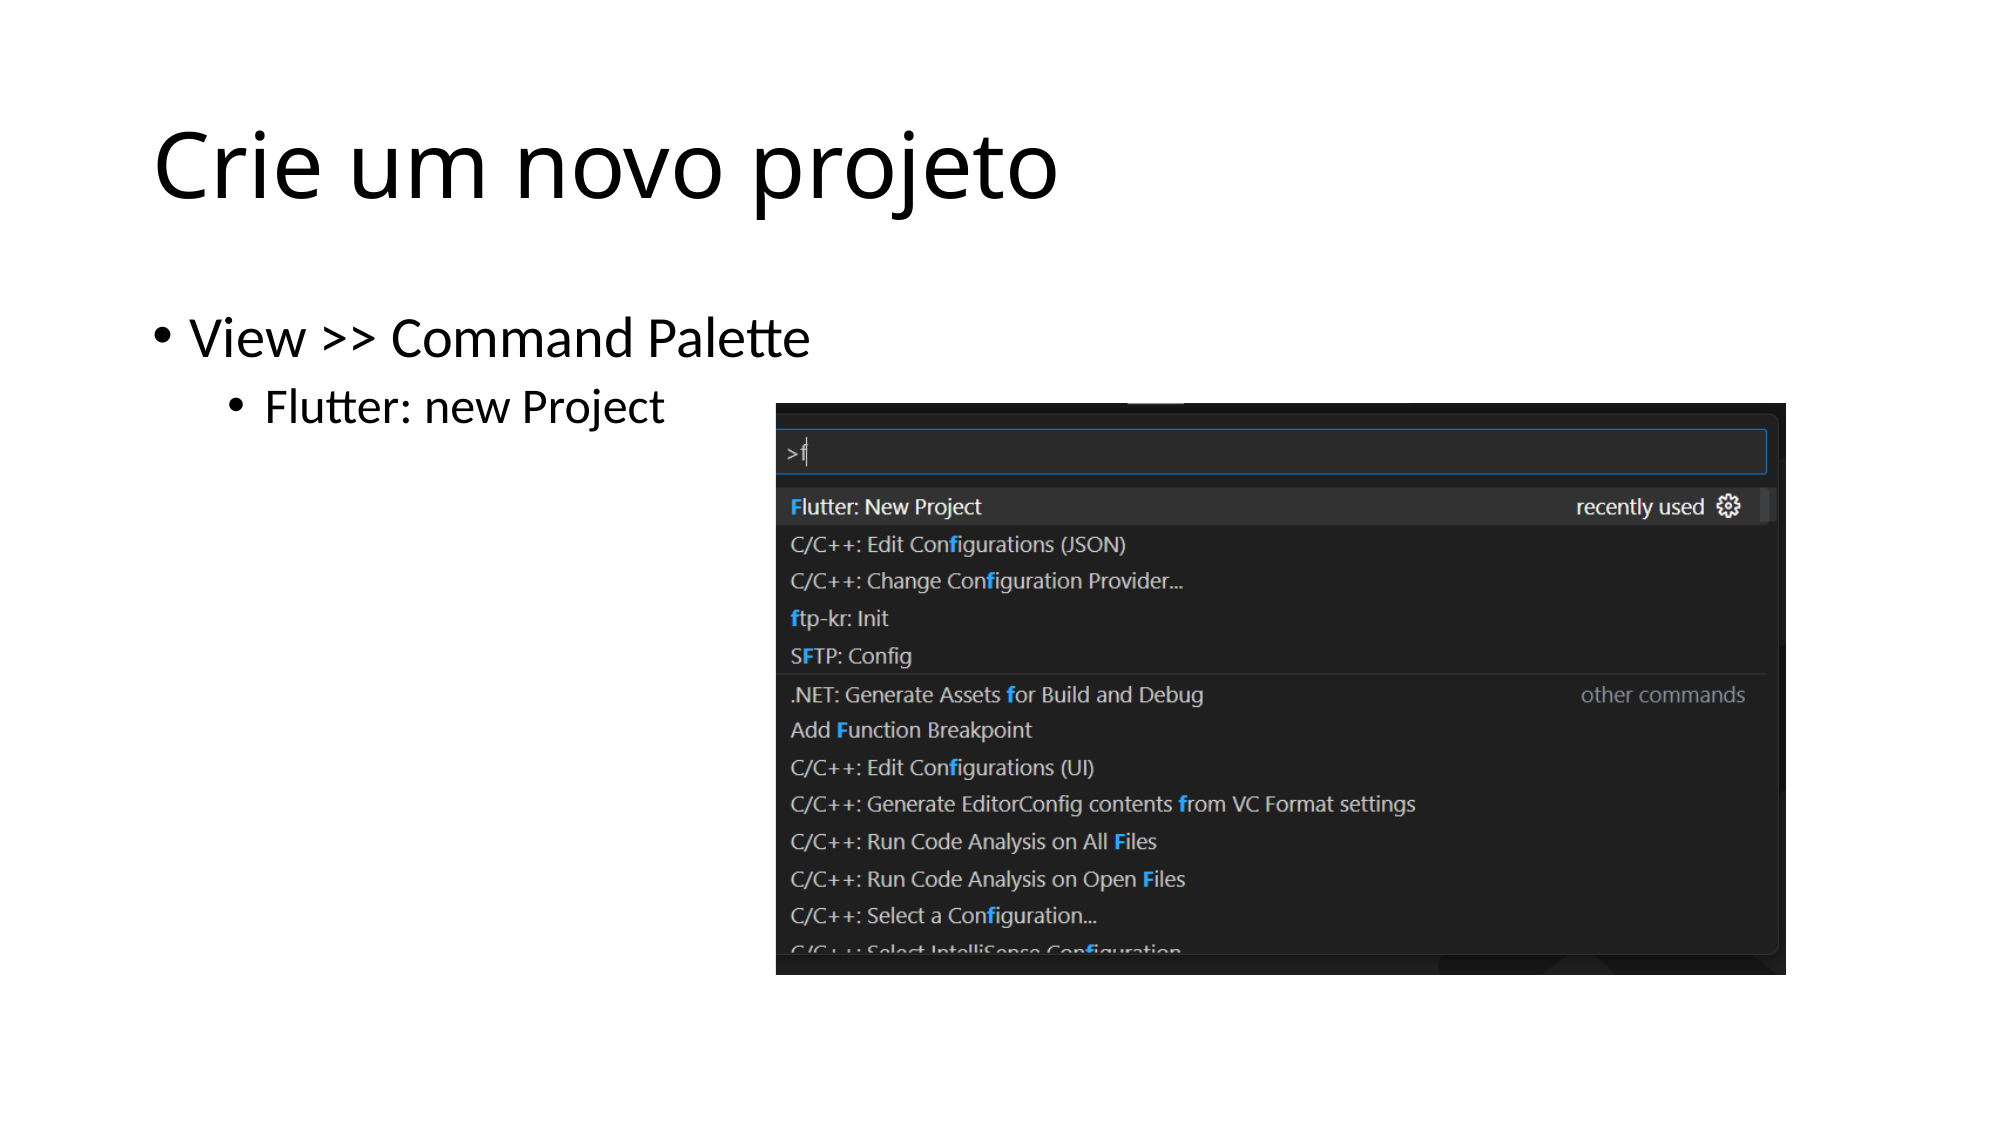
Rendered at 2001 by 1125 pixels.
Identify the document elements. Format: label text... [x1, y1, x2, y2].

title Crie um novo projeto [137, 59, 1863, 278]
picture [775, 403, 1786, 975]
list View >> Command Palette Flutter: new Project [137, 299, 1863, 1014]
